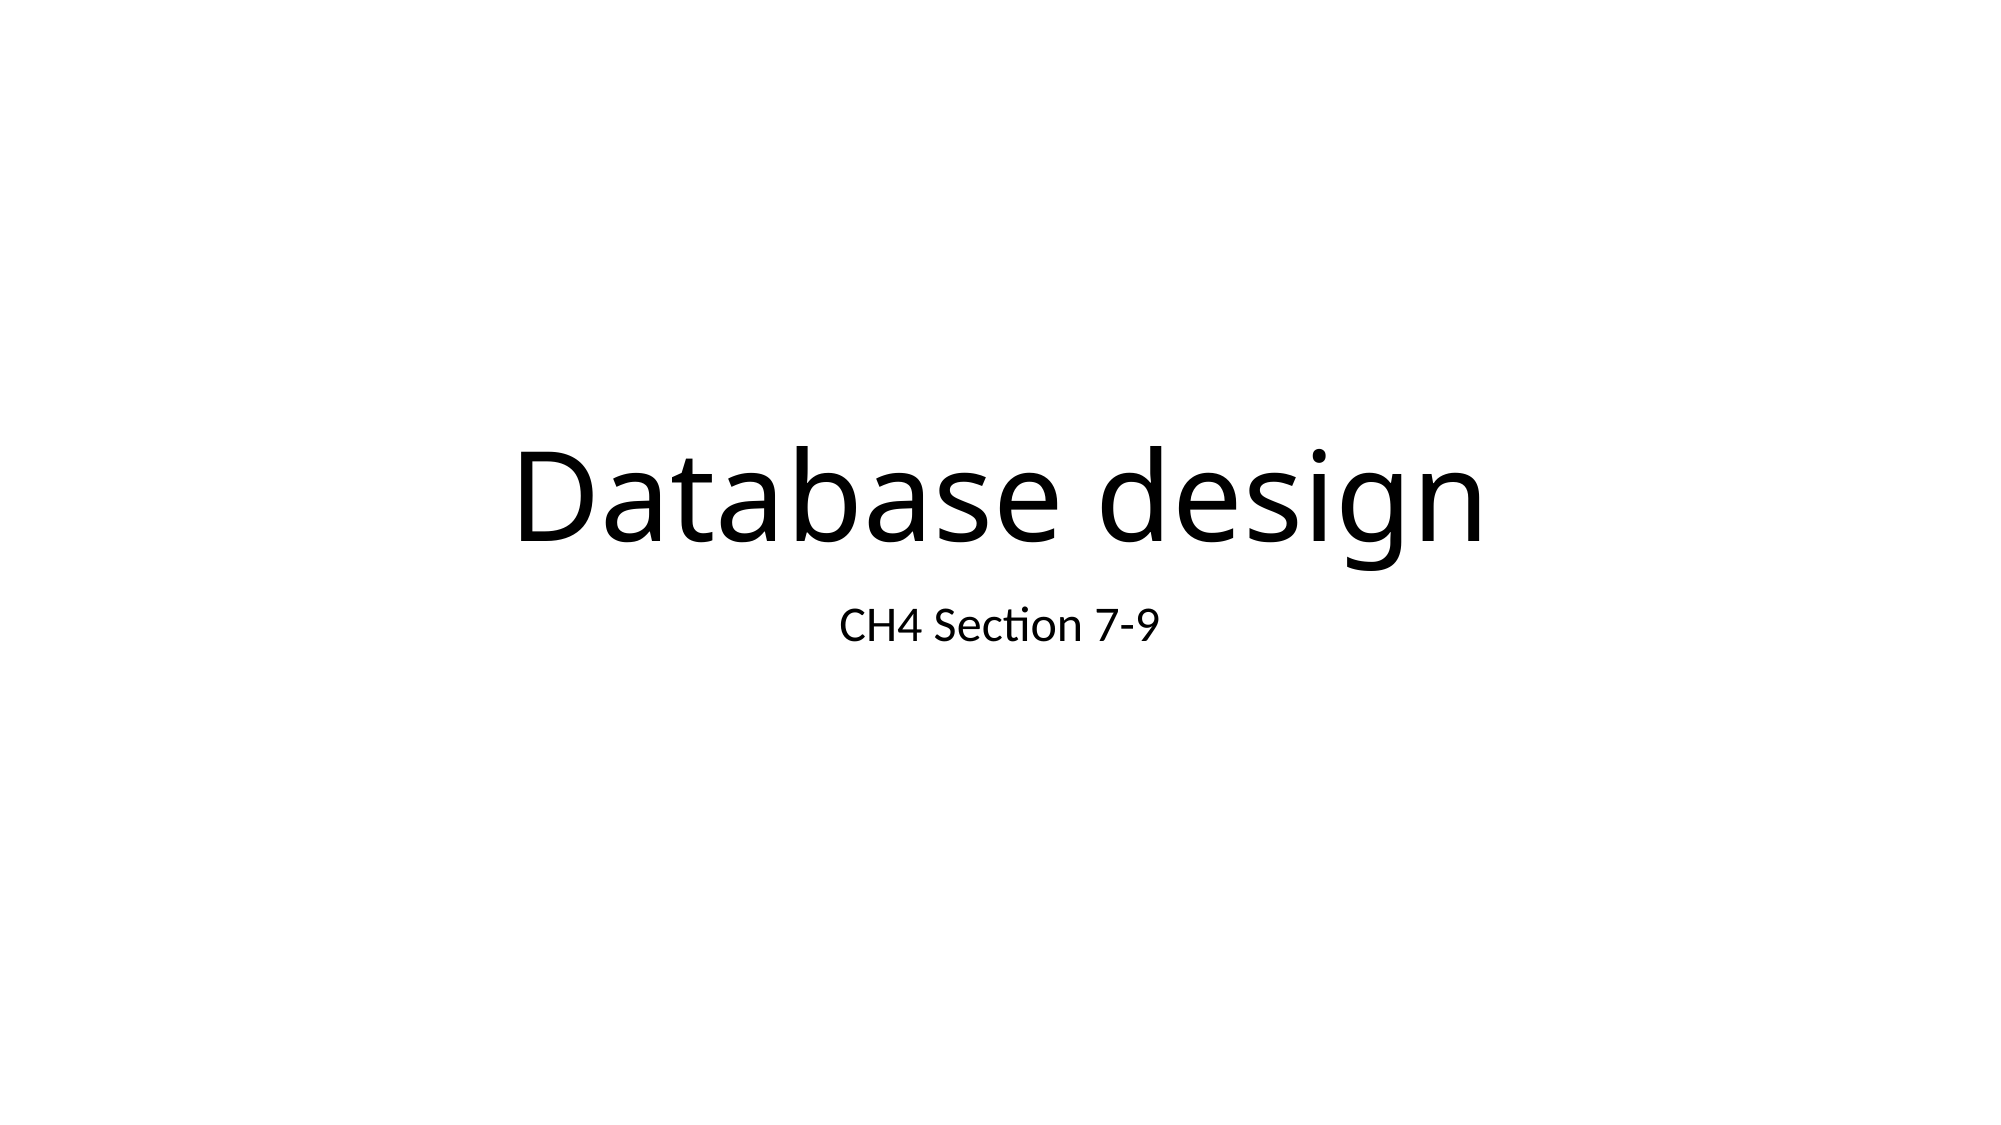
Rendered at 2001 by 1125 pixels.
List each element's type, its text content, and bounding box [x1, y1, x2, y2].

title Database design [249, 184, 1750, 576]
subtitle CH4 Section 7-9 [249, 590, 1750, 863]
